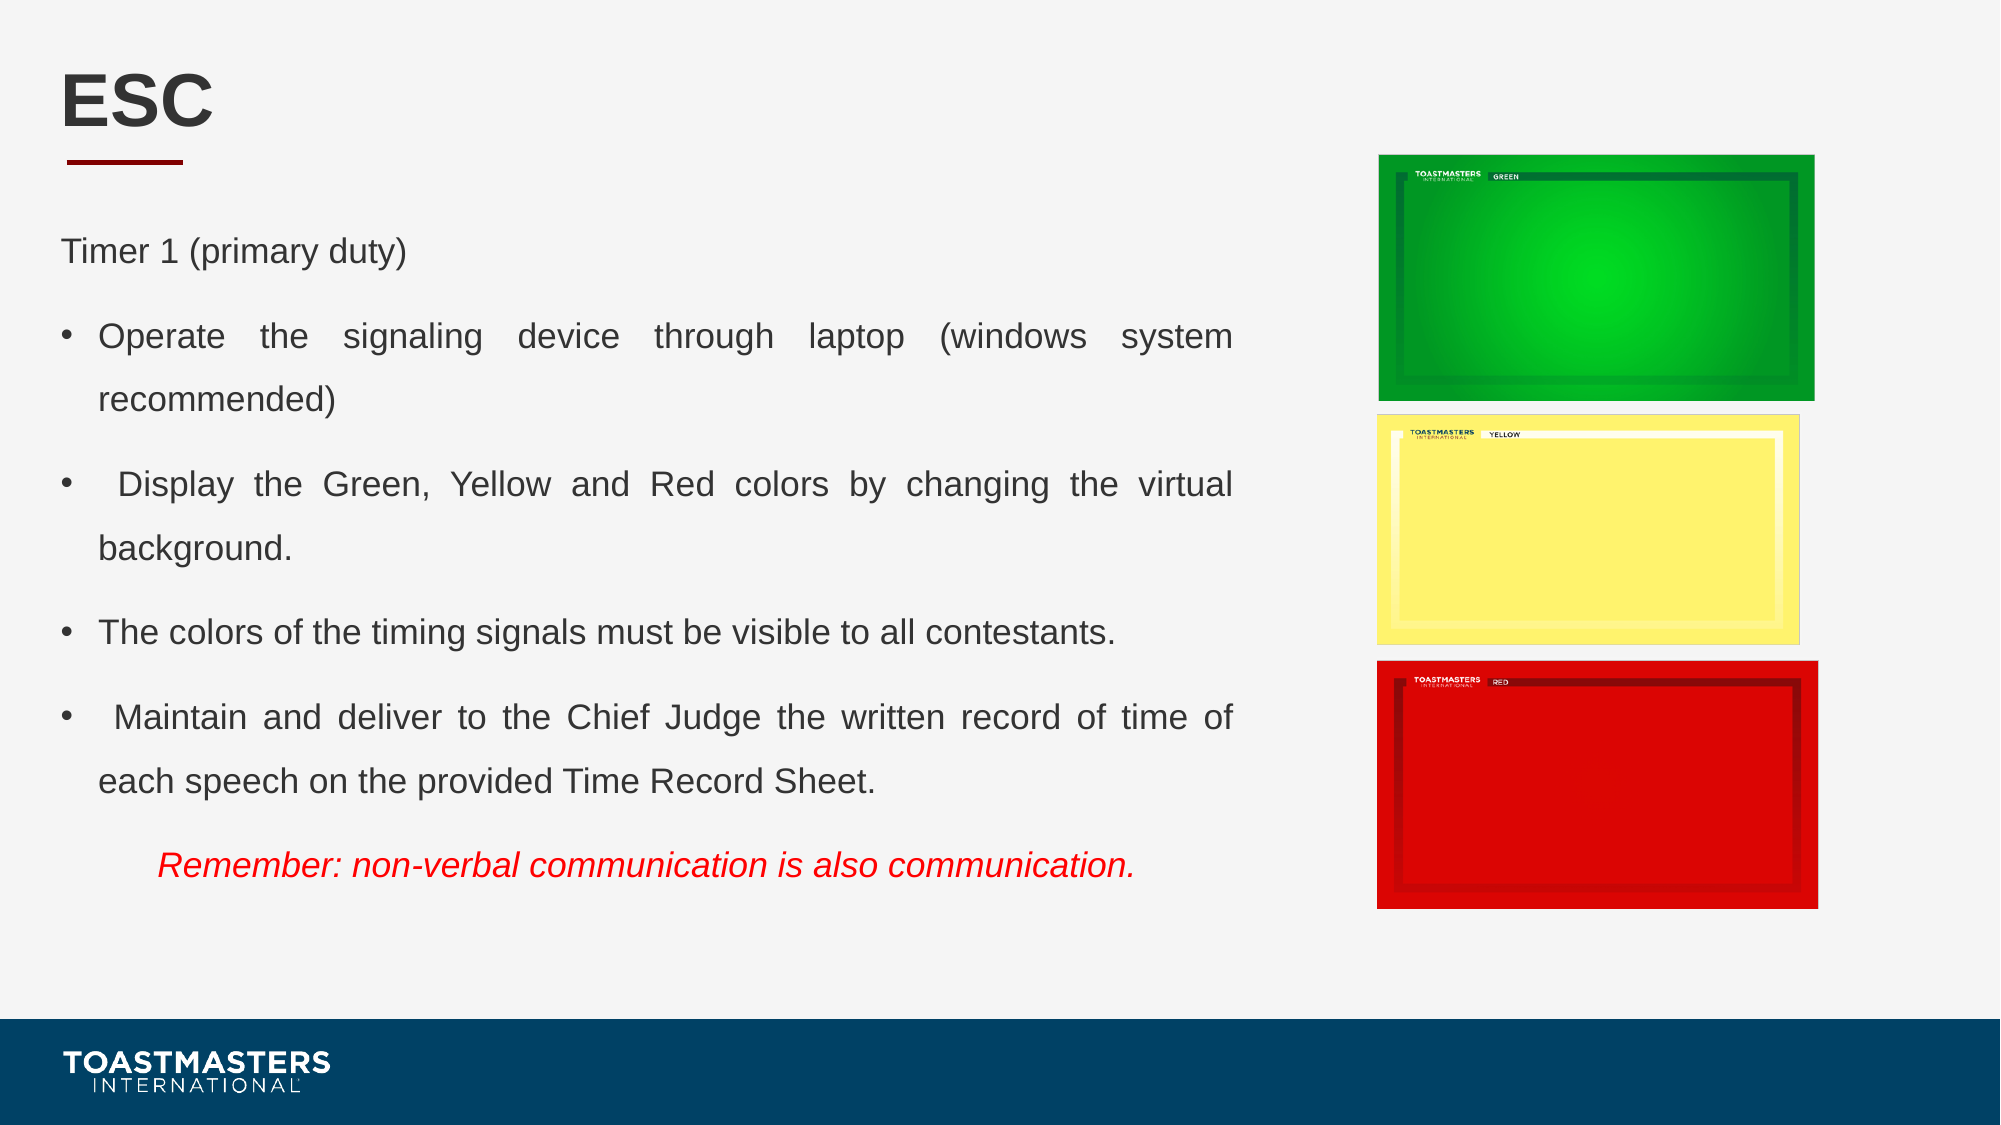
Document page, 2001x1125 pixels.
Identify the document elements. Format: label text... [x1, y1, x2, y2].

list Timer 1 (primary duty) Operate the signaling device through laptop (windows system recommended) Display the Green, Yellow and Red colors by changing the virtual background. The colors of the timing signals must be visible to all contestants. Maintain and deliver to the Chief Judge the written record of time of each speech on the provided Time Record Sheet. Remember: non-verbal communication is also communication. [45, 199, 1250, 963]
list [1377, 154, 1820, 401]
picture [1377, 657, 1820, 909]
picture [51, 1036, 343, 1103]
picture [1377, 412, 1802, 645]
title ESC [45, 48, 1957, 155]
